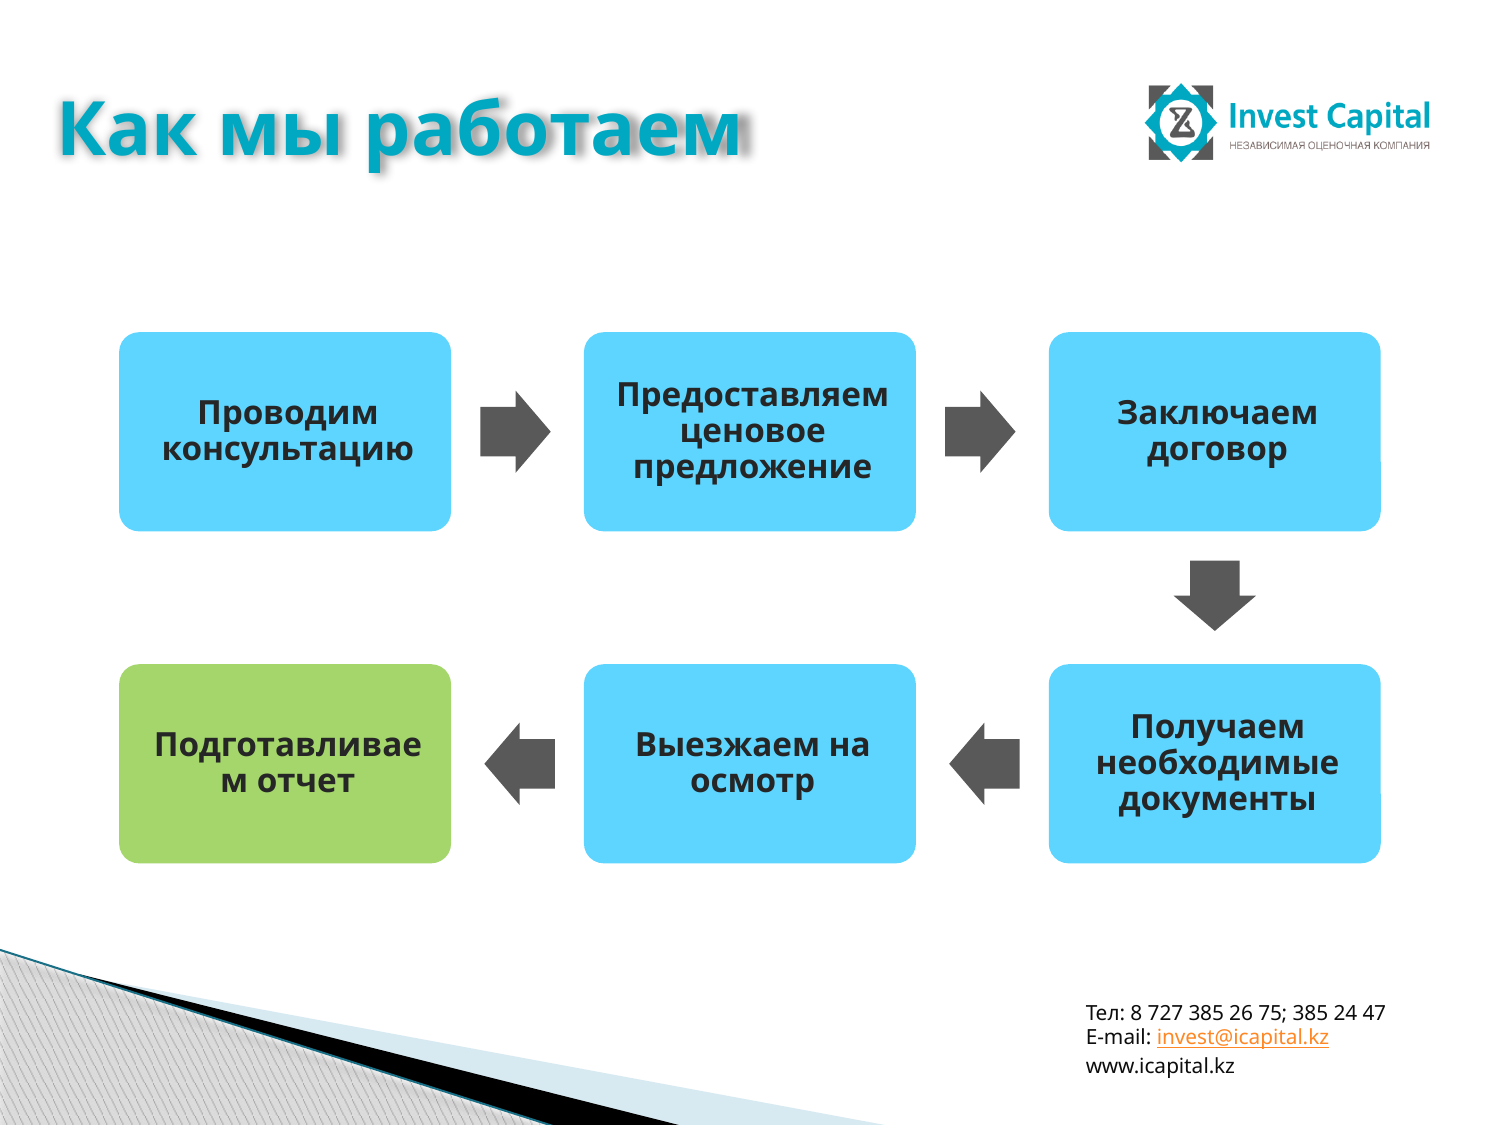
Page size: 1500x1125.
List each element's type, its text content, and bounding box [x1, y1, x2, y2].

text_box Как мы работаем [41, 73, 798, 178]
text_box Тел: 8 727 385 26 75; 385 24 47 E-mail: invest@icapital.kz www.icapital.kz [1071, 991, 1446, 1085]
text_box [117, 172, 1383, 1024]
picture [1122, 57, 1455, 188]
